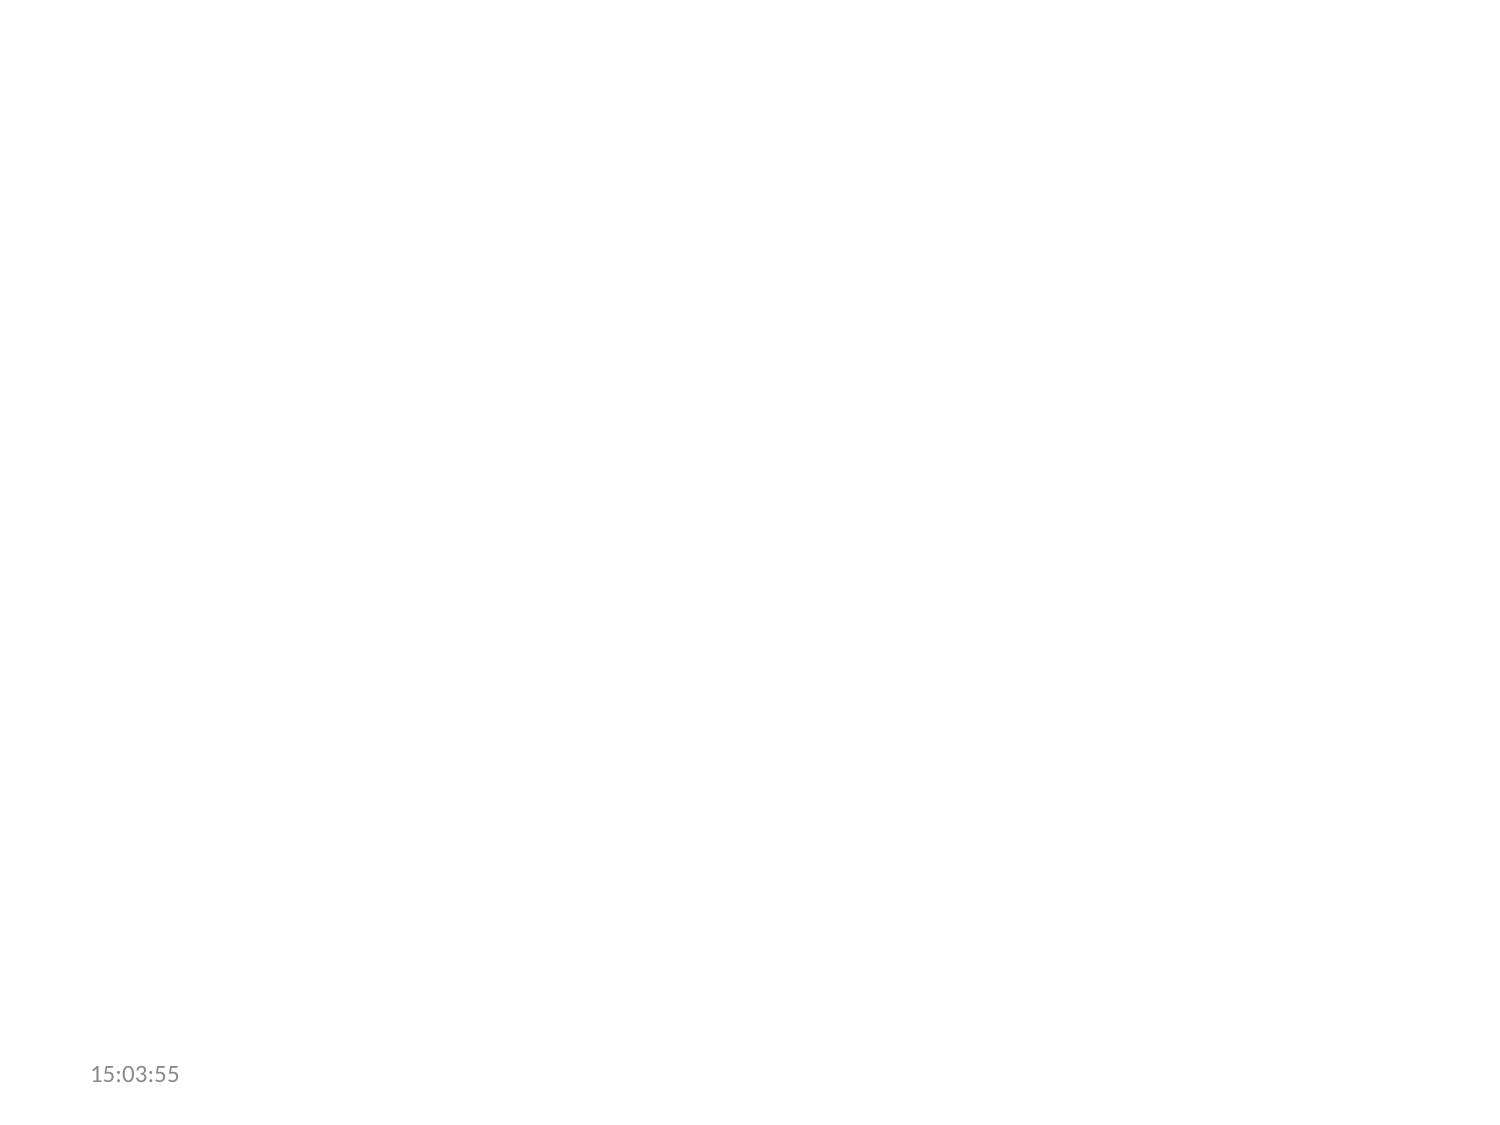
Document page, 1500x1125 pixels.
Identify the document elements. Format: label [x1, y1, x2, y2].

slide_number [75, 1042, 425, 1103]
